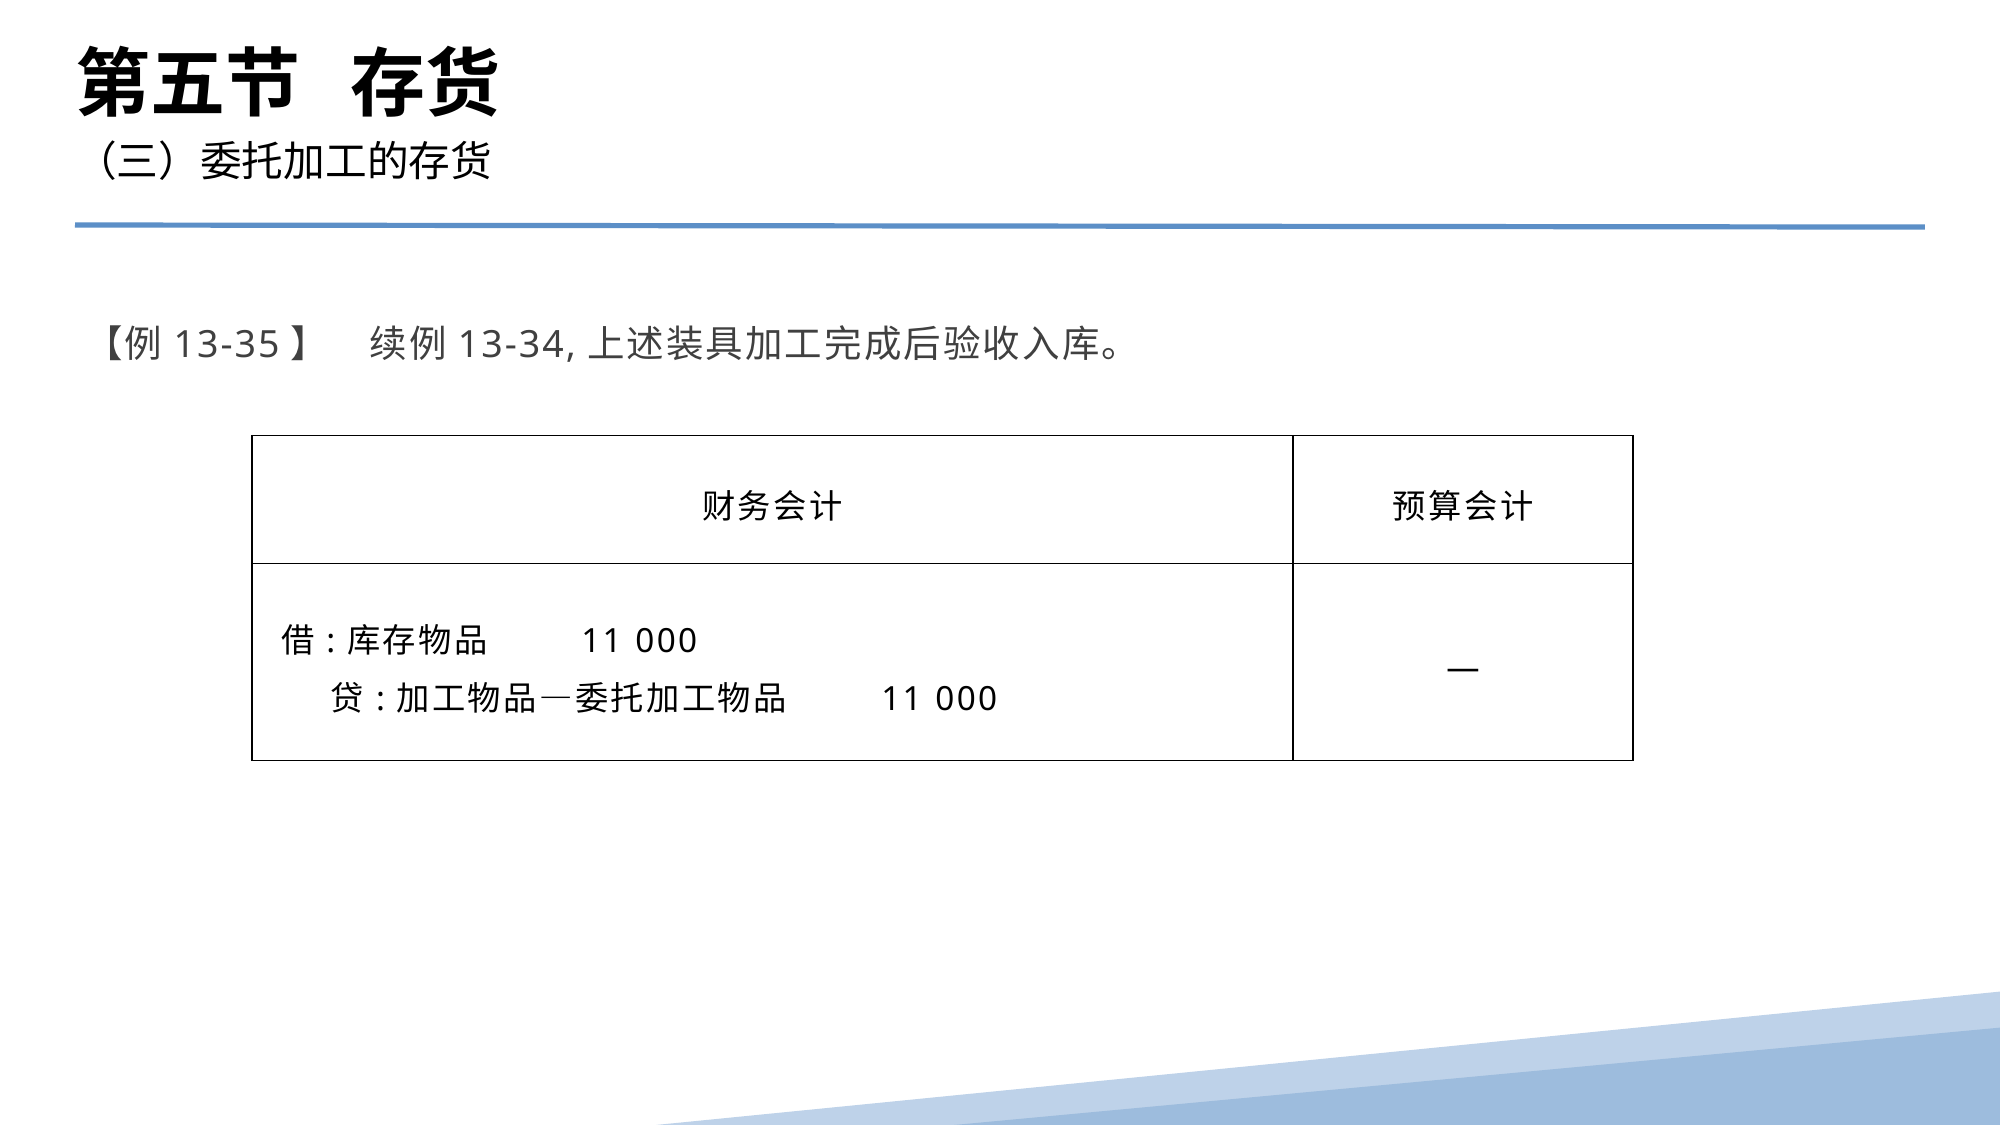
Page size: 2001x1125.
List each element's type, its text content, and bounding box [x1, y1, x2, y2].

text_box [74, 224, 1925, 228]
table_header 预算会计 [1294, 436, 1632, 563]
table_cell — [1294, 564, 1632, 760]
table_cell 借:库存物品 11 000 贷:加工物品—委托加工物品 11 000 [253, 564, 1292, 760]
text_box 第五节 存货 [75, 24, 1925, 124]
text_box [656, 991, 2000, 1125]
table_header 财务会计 [253, 436, 1292, 563]
text_box （三）委托加工的存货 [75, 124, 1925, 200]
text_box 【例13-35】 续例13-34,上述装具加工完成后验收入库。 [74, 240, 1869, 437]
